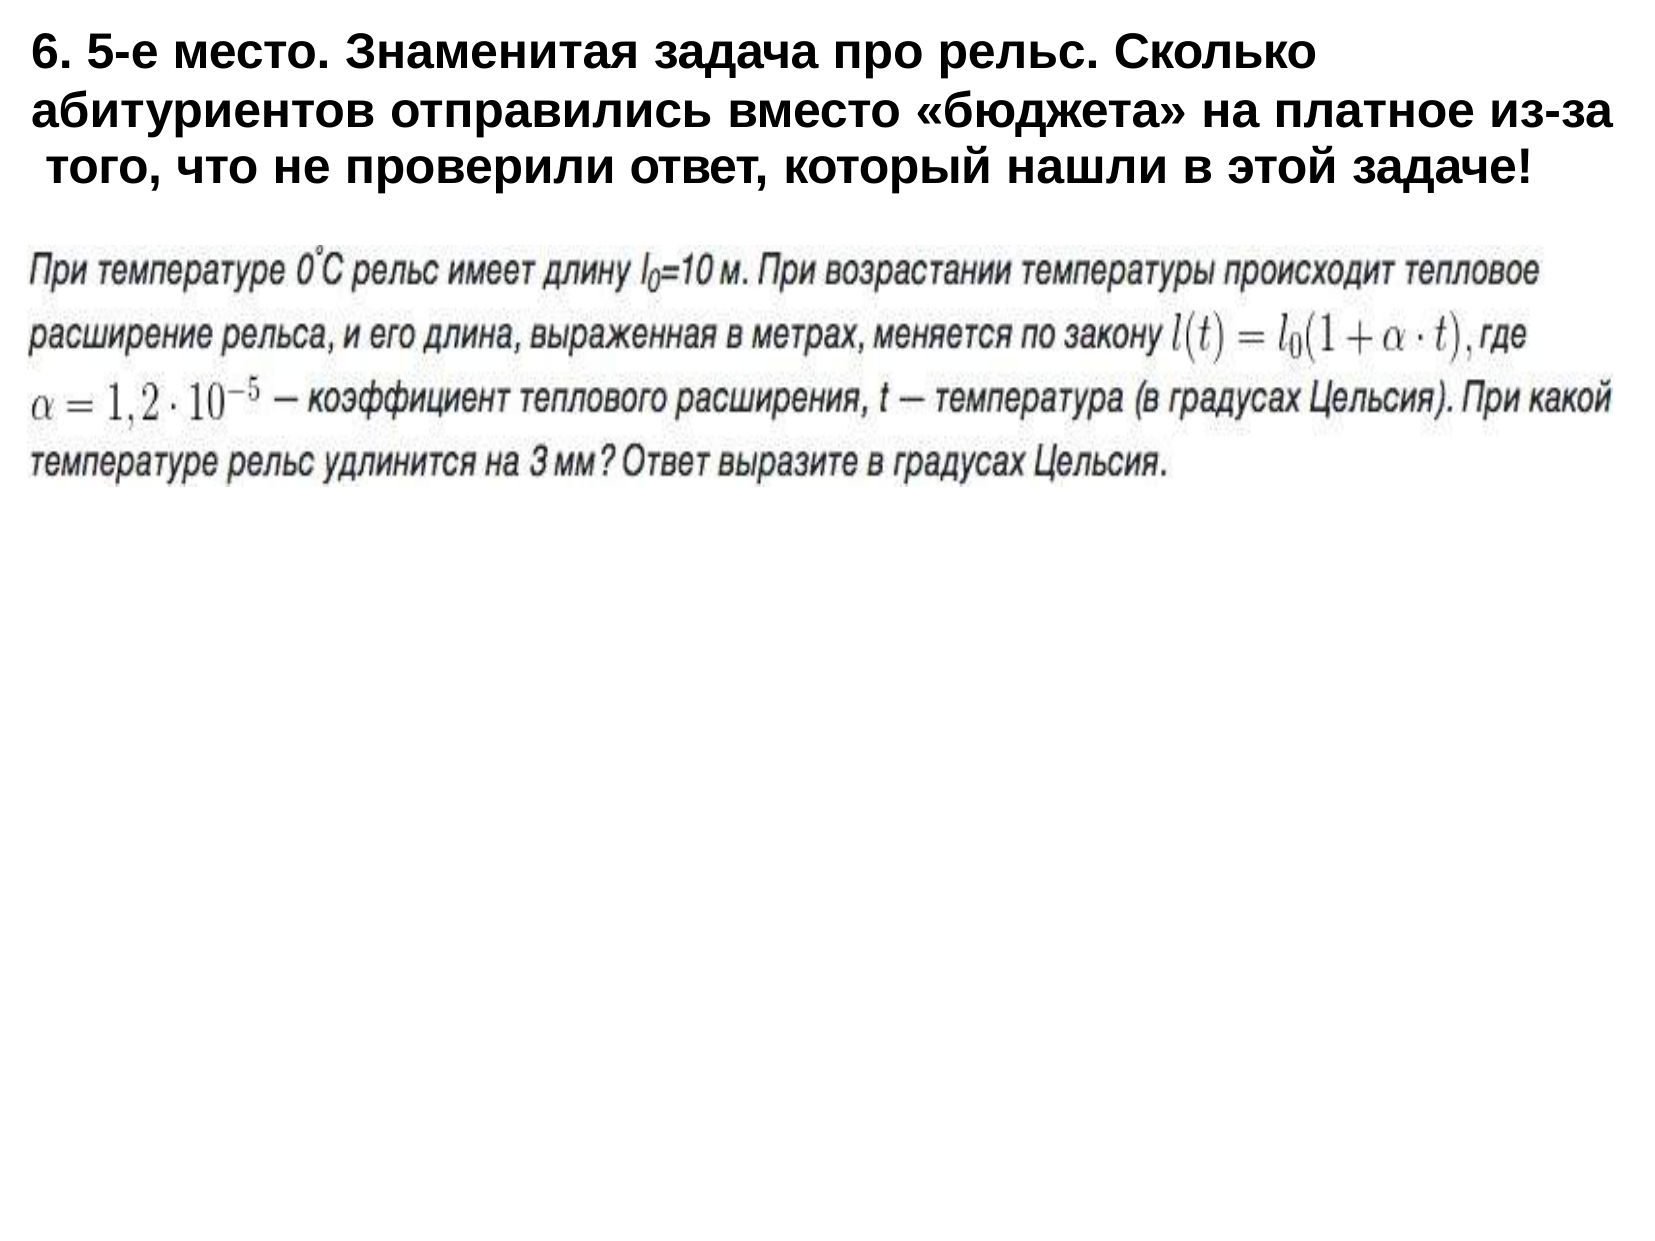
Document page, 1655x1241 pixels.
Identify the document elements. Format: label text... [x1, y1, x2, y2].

title 6. 5-е место. Знаменитая задача про рельс. Сколько абитуриентов отправились вместо «бюджета» на платное из-за того, что не проверили ответ, который нашли в этой задаче! [29, 18, 1625, 228]
picture [27, 245, 1613, 487]
